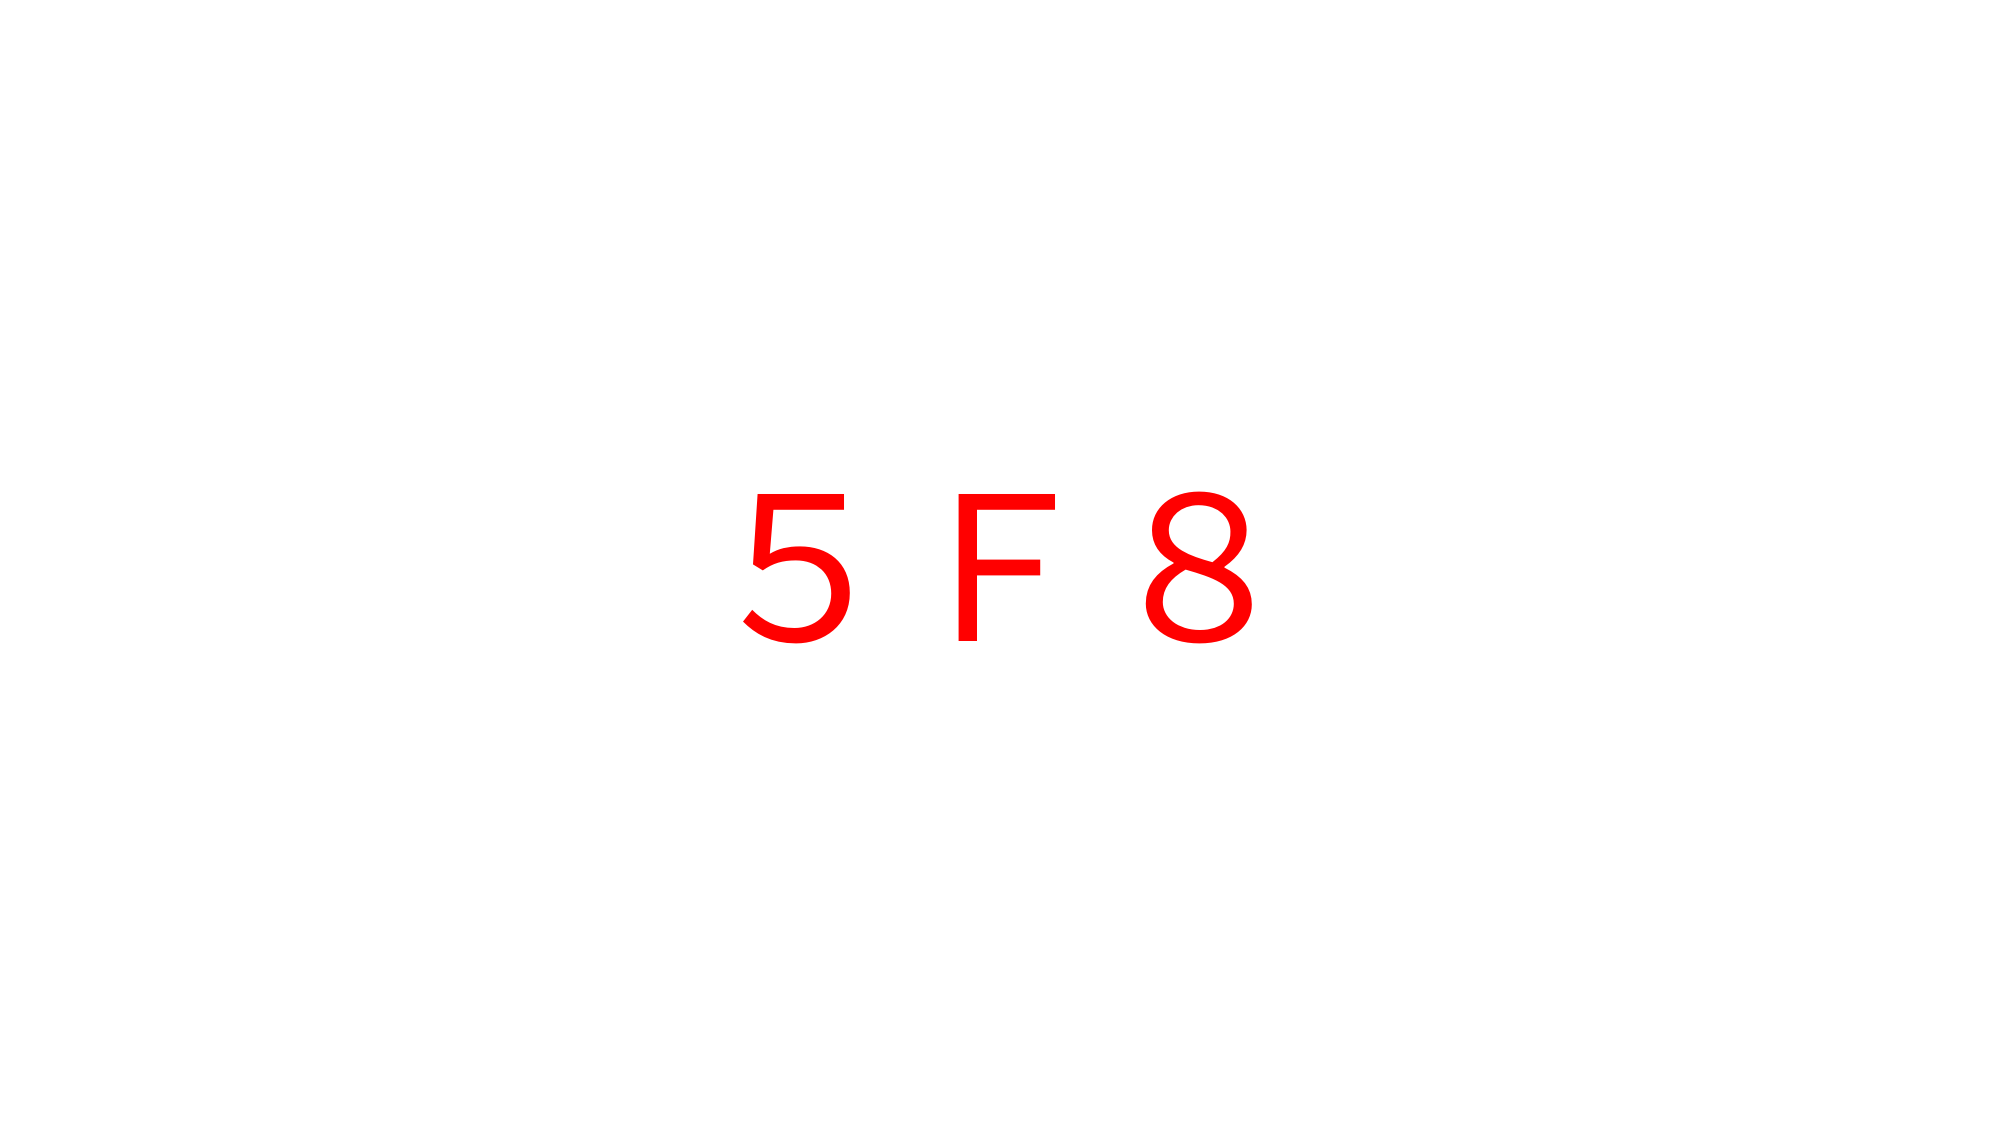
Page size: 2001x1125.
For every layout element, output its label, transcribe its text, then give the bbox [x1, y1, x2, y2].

text_box ５Ｆ８ [685, 433, 1315, 689]
